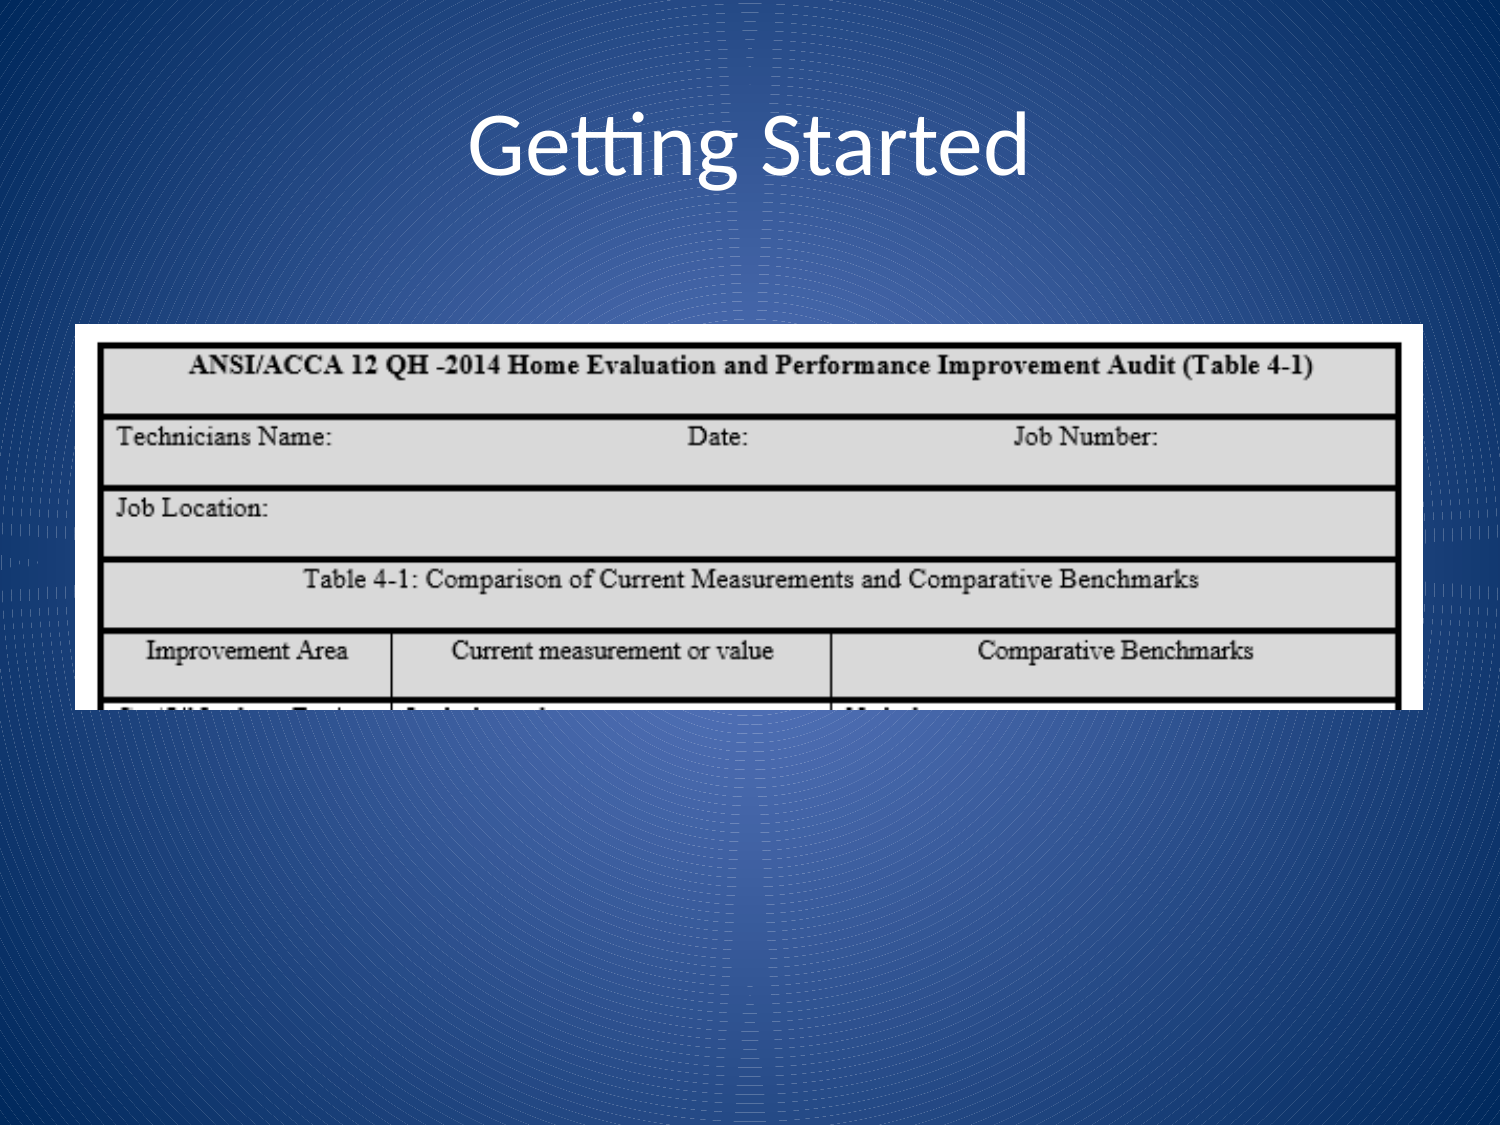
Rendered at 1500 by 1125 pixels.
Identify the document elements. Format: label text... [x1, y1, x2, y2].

title Getting Started [75, 45, 1425, 233]
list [74, 324, 1423, 711]
